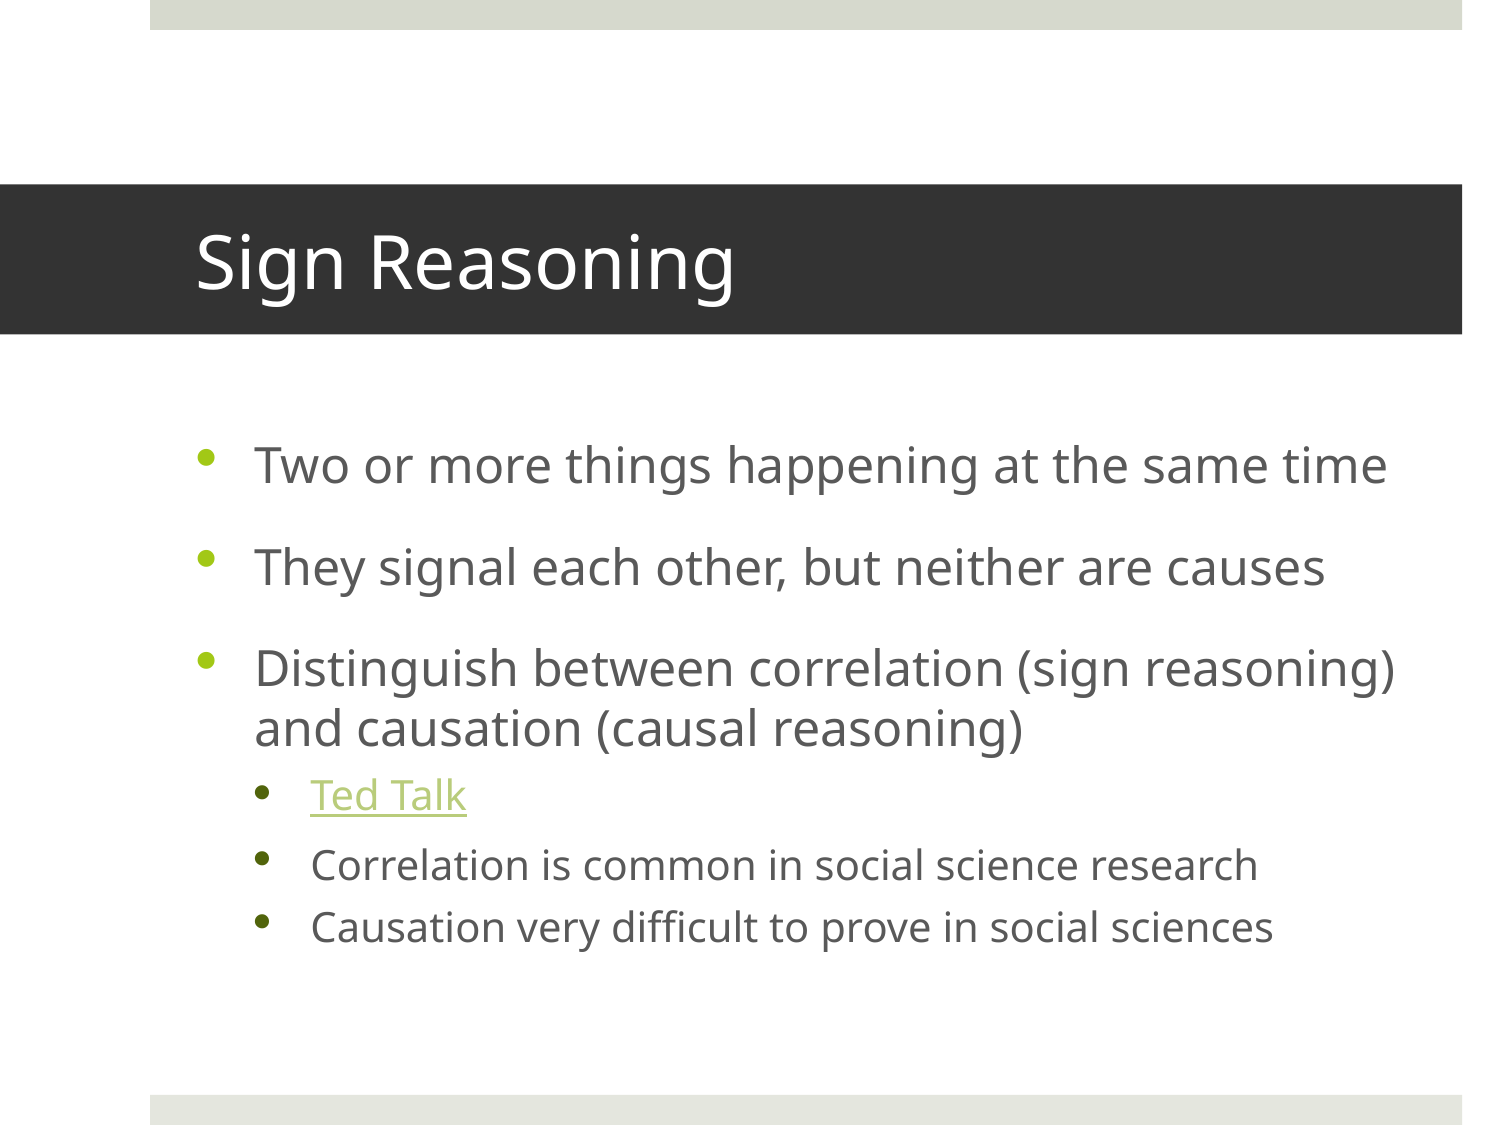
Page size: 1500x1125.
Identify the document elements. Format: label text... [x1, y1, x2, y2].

title Sign Reasoning [0, 184, 1463, 335]
list Two or more things happening at the same time They signal each other, but neither are causes Distinguish between correlation (sign reasoning) and causation (causal reasoning) Ted Talk Correlation is common in social science research Causation very difficult to prove in social sciences [182, 425, 1432, 1028]
